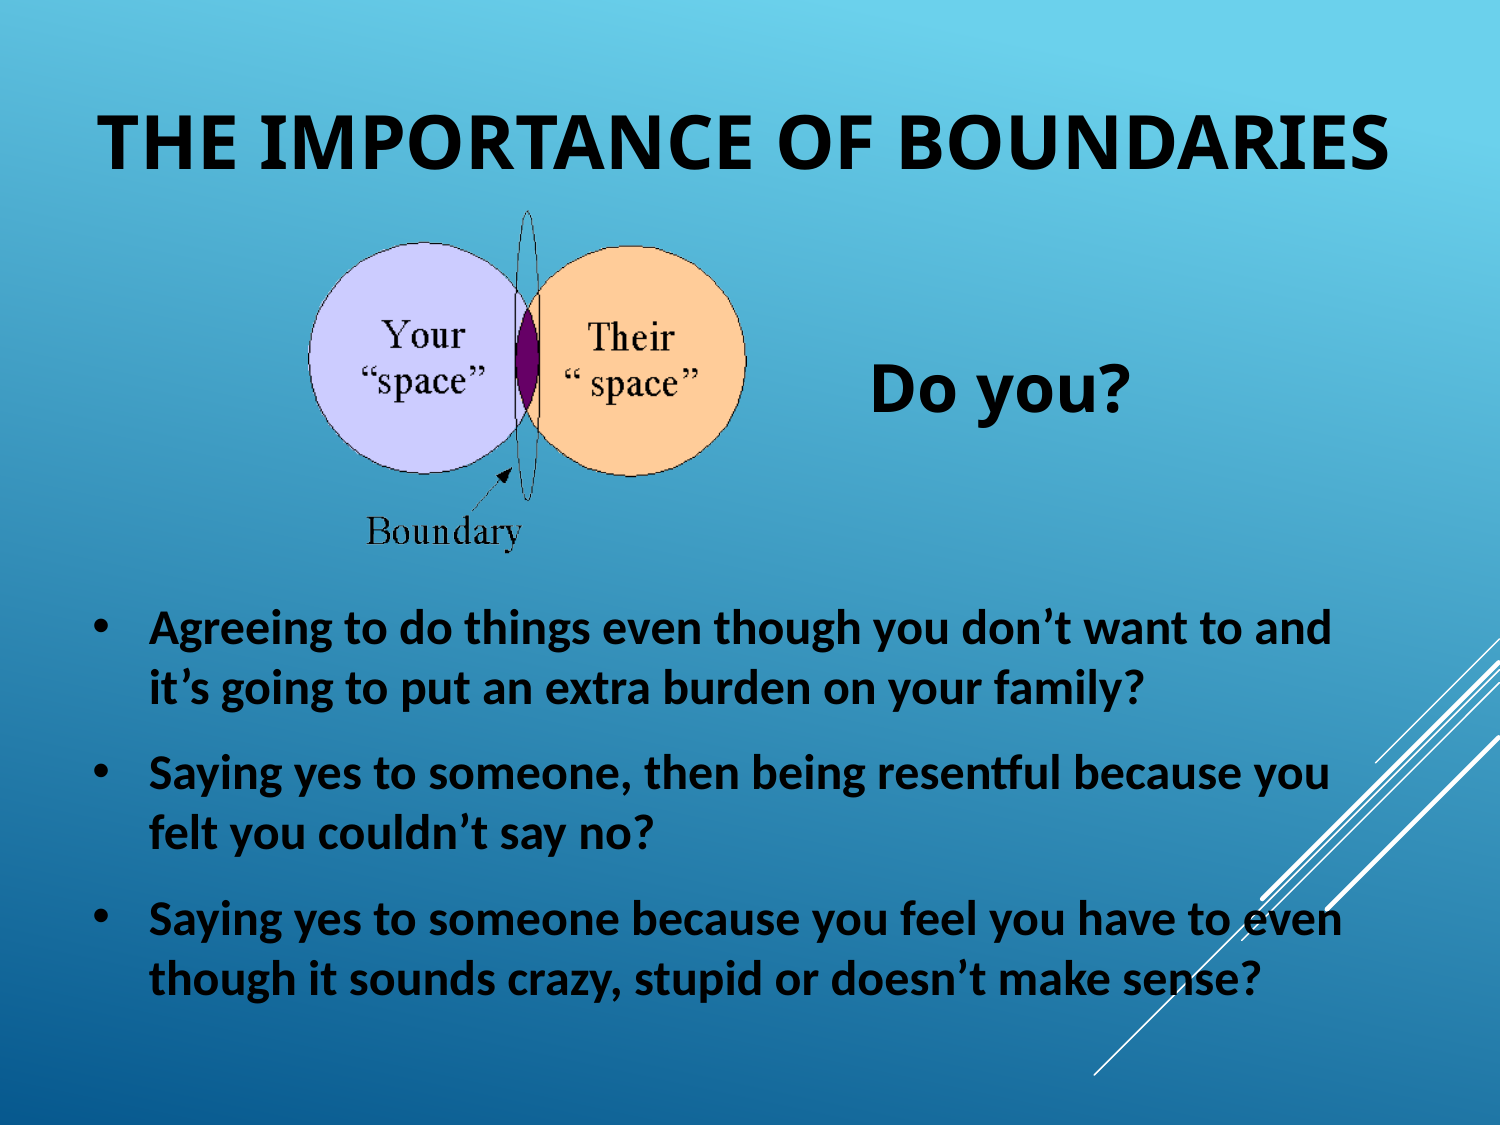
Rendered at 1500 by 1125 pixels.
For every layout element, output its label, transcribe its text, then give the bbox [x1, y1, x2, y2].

text_box THE IMPORTANCE OF BOUNDARIES [82, 87, 1407, 193]
text_box Agreeing to do things even though you don’t want to and it’s going to put an extra burden on your family? Saying yes to someone, then being resentful because you felt you couldn’t say no? Saying yes to someone because you feel you have to even though it sounds crazy, stupid or doesn’t make sense? [77, 587, 1416, 1013]
picture [308, 210, 747, 571]
text_box Do you? [853, 338, 1147, 433]
